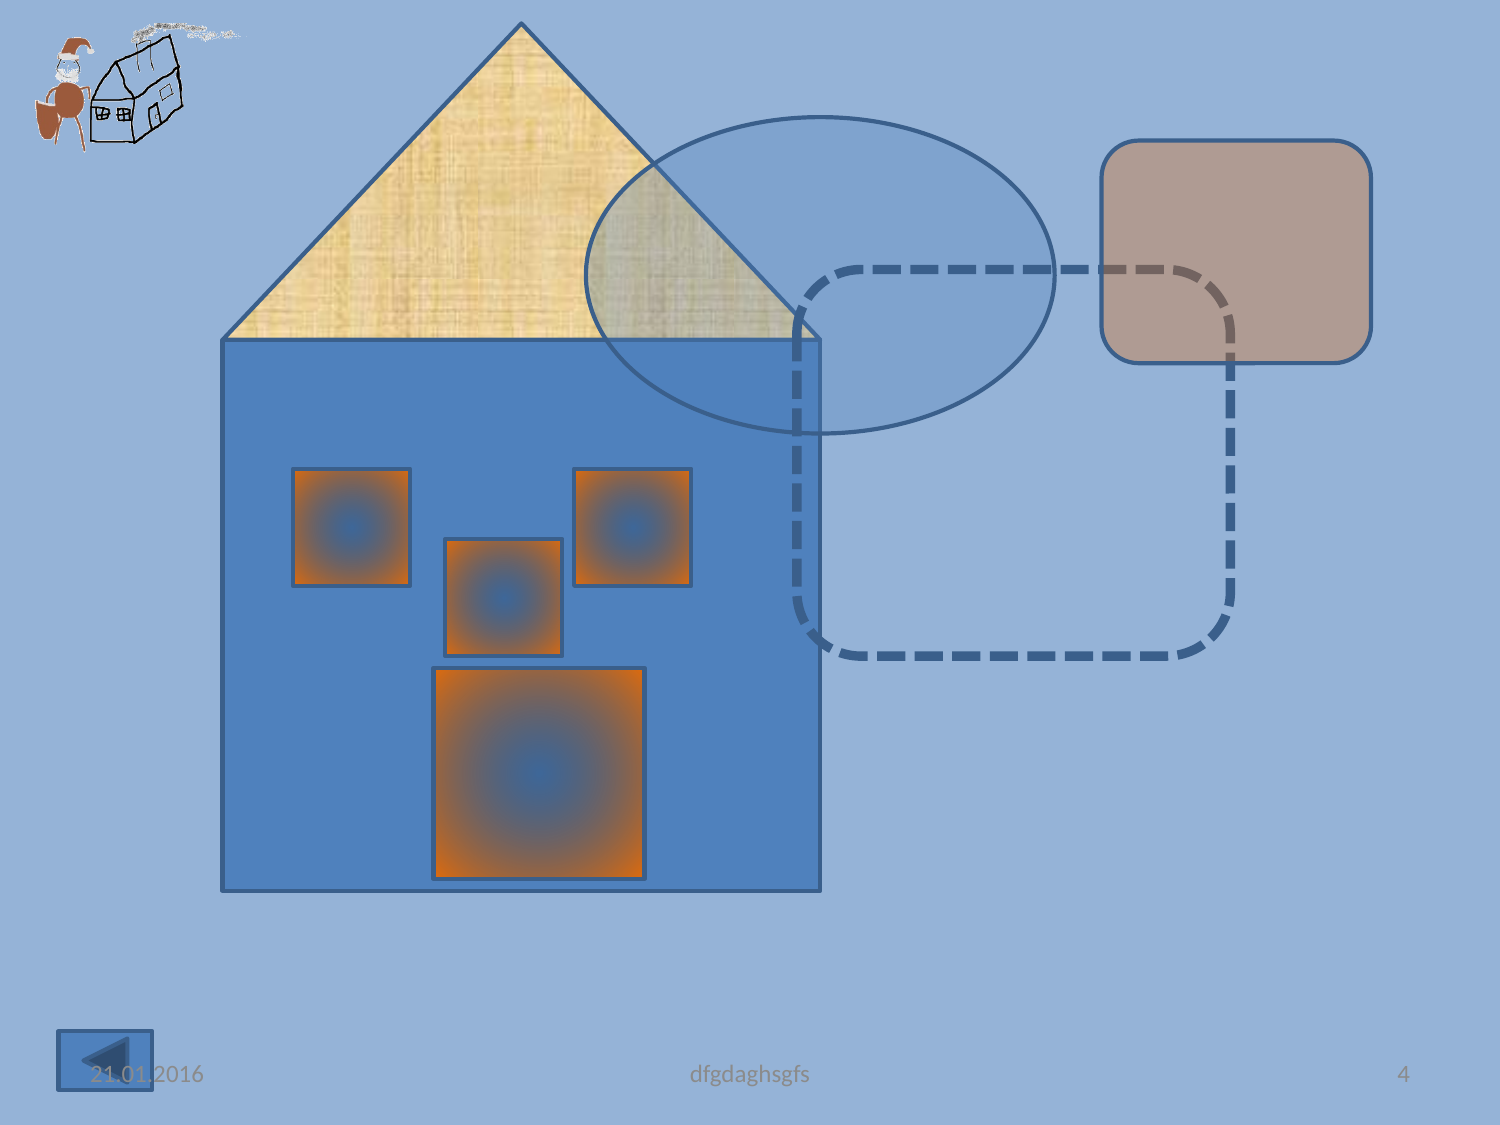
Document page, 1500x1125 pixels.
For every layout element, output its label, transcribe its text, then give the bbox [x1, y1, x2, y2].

picture [230, 28, 650, 337]
text_box [583, 115, 1057, 435]
slide_number 4 [1074, 1042, 1425, 1103]
text_box [794, 267, 1233, 659]
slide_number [75, 1042, 425, 1103]
picture [35, 23, 247, 185]
footer dfgdaghsgfs [512, 1042, 988, 1103]
text_box [56, 1029, 154, 1092]
text_box [1099, 138, 1374, 366]
